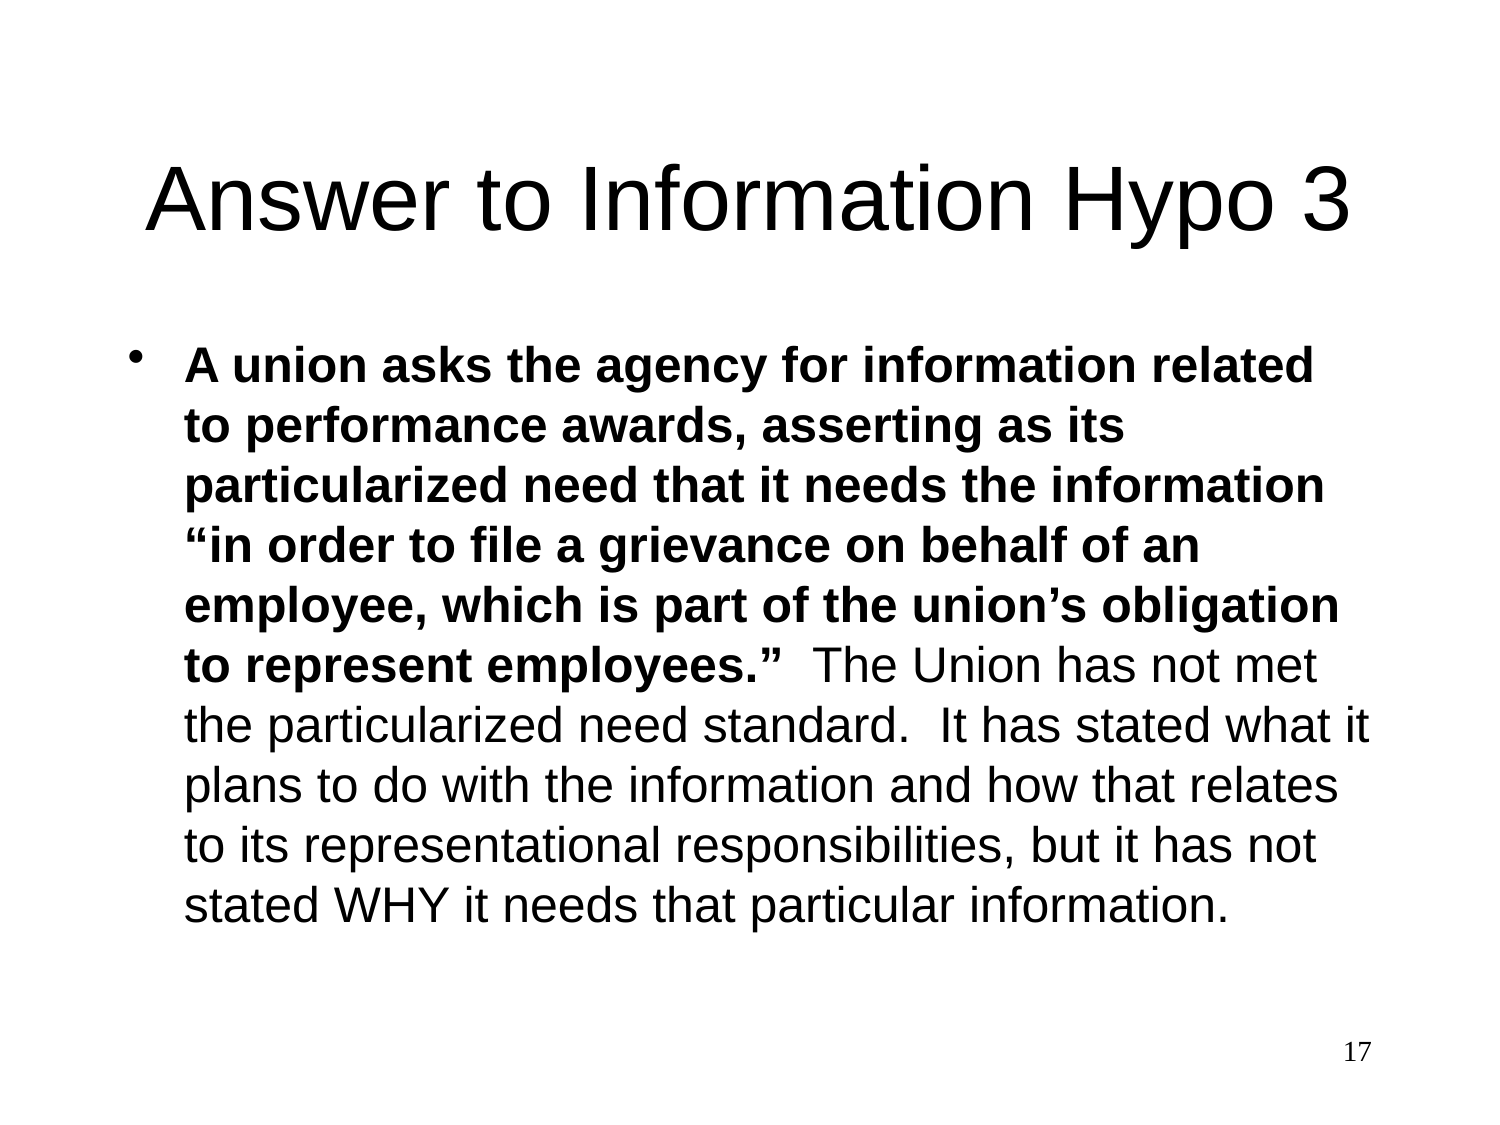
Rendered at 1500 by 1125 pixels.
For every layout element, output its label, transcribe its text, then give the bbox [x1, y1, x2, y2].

list A union asks the agency for information related to performance awards, asserting as its particularized need that it needs the information “in order to file a grievance on behalf of an employee, which is part of the union’s obligation to represent employees.” The Union has not met the particularized need standard. It has stated what it plans to do with the information and how that relates to its representational responsibilities, but it has not stated WHY it needs that particular information. [112, 324, 1388, 1001]
title Answer to Information Hypo 3 [112, 99, 1388, 288]
slide_number 17 [1074, 1024, 1388, 1101]
